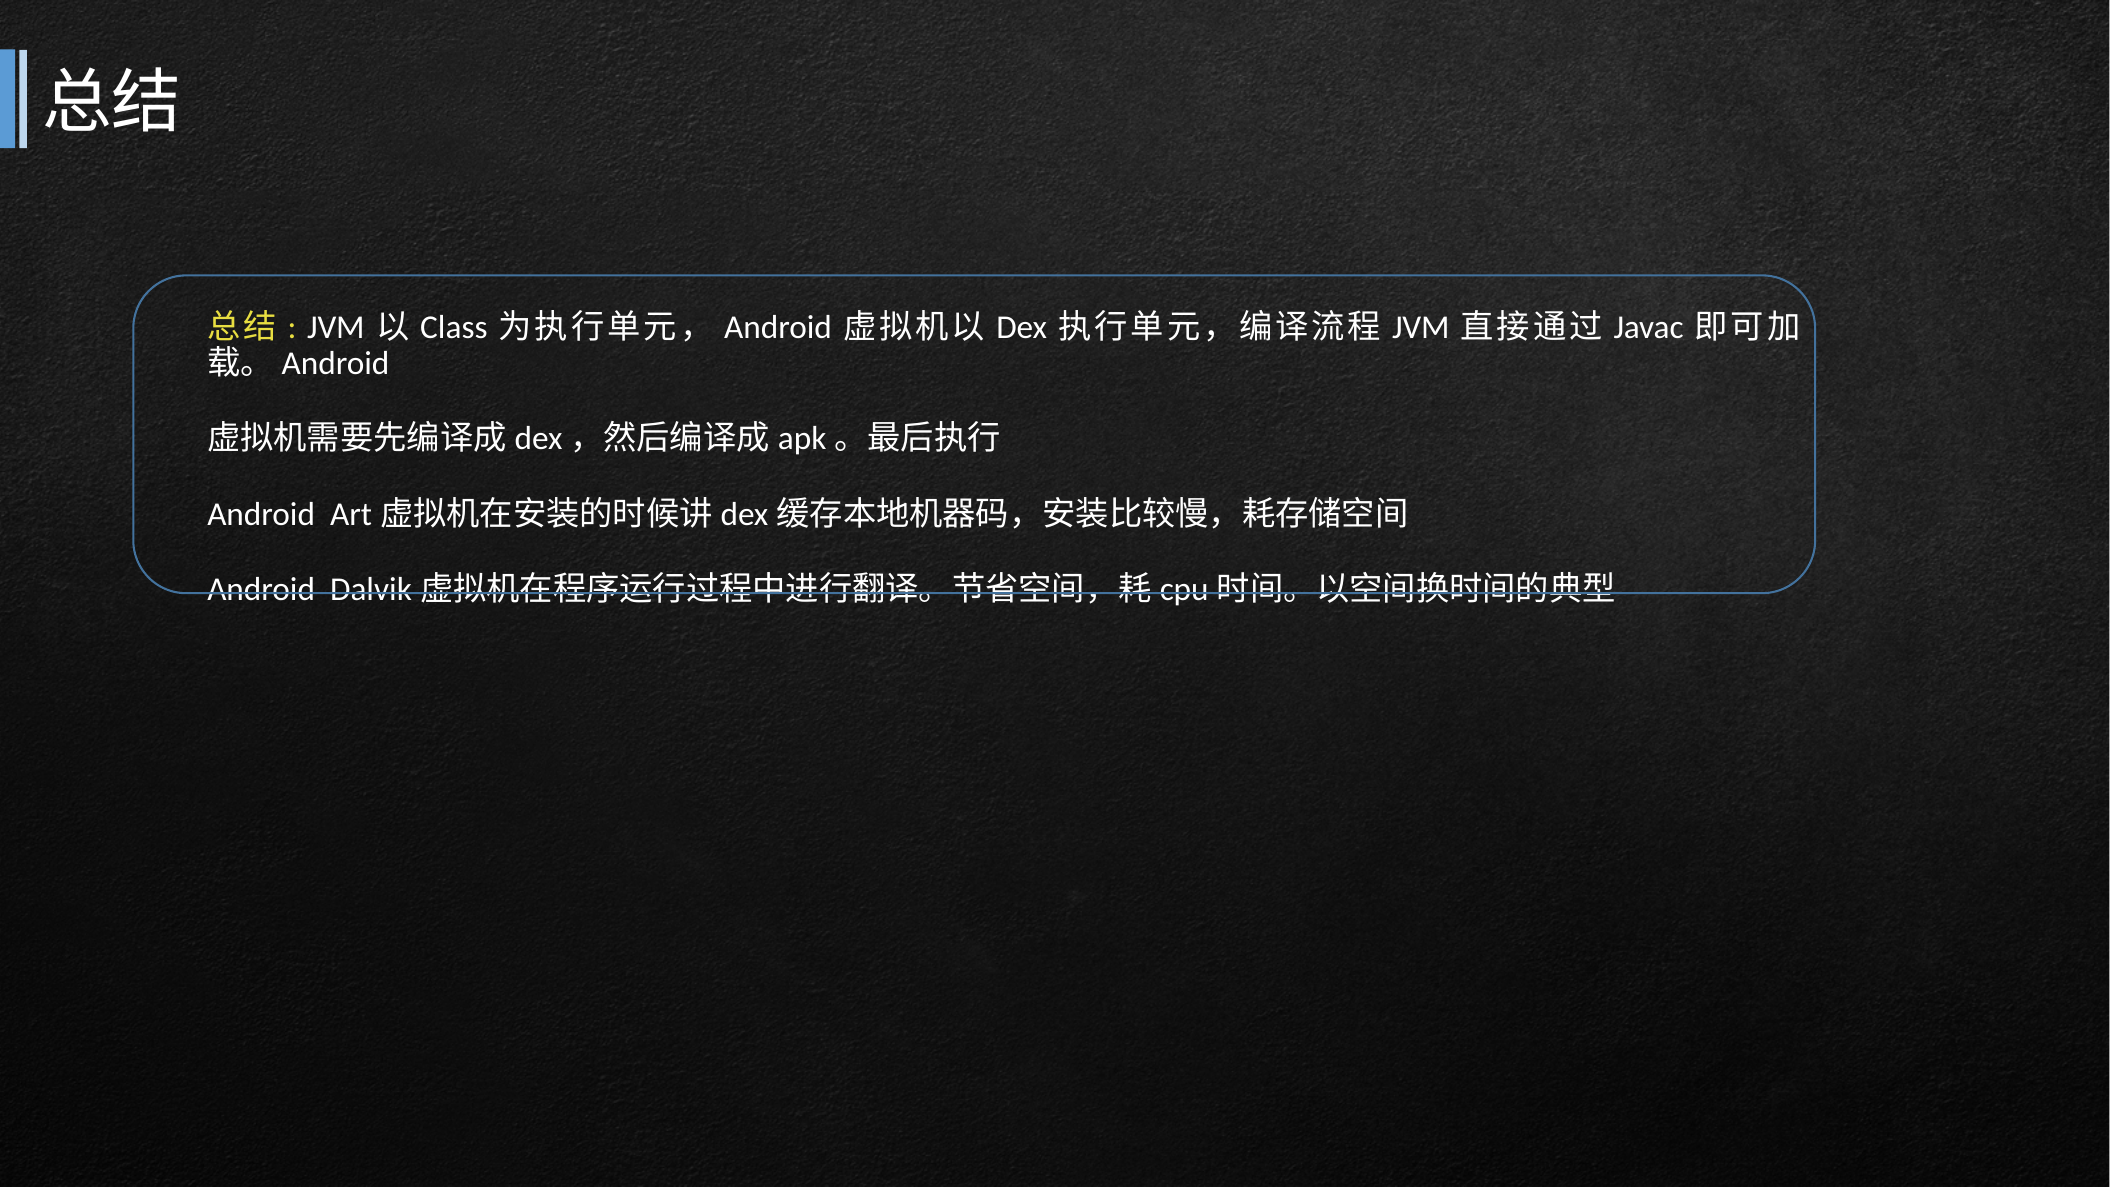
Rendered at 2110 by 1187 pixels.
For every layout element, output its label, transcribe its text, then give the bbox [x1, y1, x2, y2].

text_box [132, 274, 1817, 595]
picture [0, 0, 2110, 1187]
title 总结 [26, 53, 2005, 155]
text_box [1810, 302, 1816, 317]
